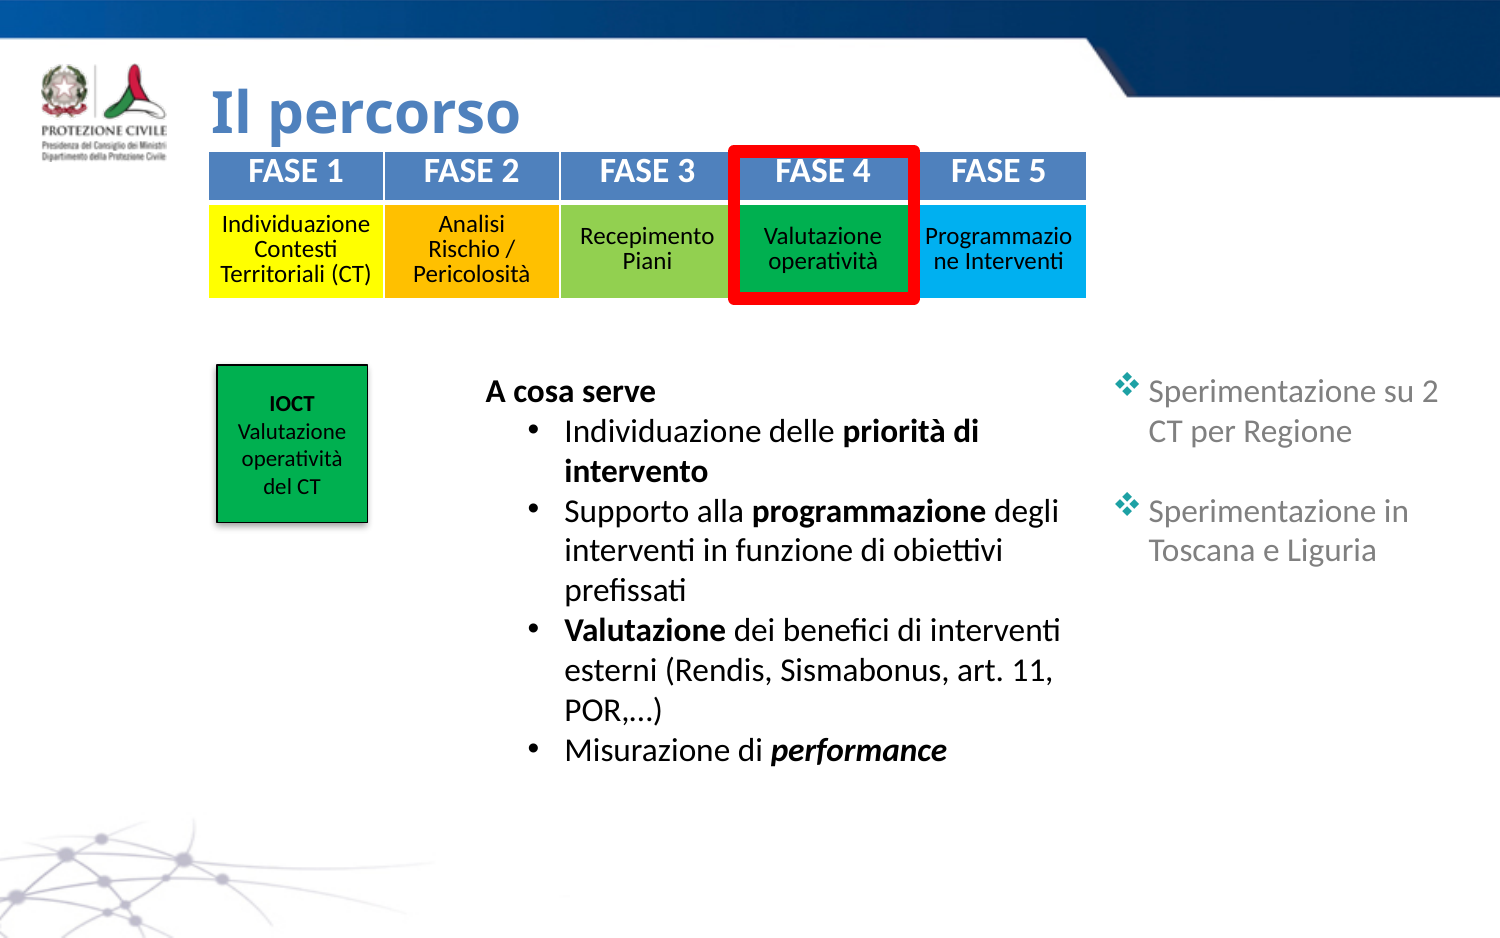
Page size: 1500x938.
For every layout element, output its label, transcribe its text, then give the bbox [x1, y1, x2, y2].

picture [0, 0, 1500, 938]
text_box A cosa serve Individuazione delle priorità di intervento Supporto alla programmazione degli interventi in funzione di obiettivi prefissati Valutazione dei benefici di interventi esterni (Rendis, Sismabonus, art. 11, POR,…) Misurazione di performance [399, 363, 1094, 814]
list IOCT Valutazione operatività del CT [216, 364, 368, 523]
table_cell Recepimento Piani [561, 205, 732, 298]
table_header FASE 1 [209, 152, 383, 200]
table_header FASE 3 [561, 152, 732, 200]
table_header FASE 2 [385, 152, 559, 200]
text_box [732, 149, 916, 300]
table_header FASE 5 [916, 152, 1086, 200]
title Il percorso [196, 23, 1316, 205]
table_cell Individuazione Contesti Territoriali (CT) [209, 205, 383, 298]
table_cell Programmazione Interventi [916, 205, 1086, 298]
table_cell Analisi Rischio / Pericolosità [385, 205, 559, 298]
text_box Sperimentazione su 2 CT per Regione Sperimentazione in Toscana e Liguria [1100, 363, 1472, 615]
